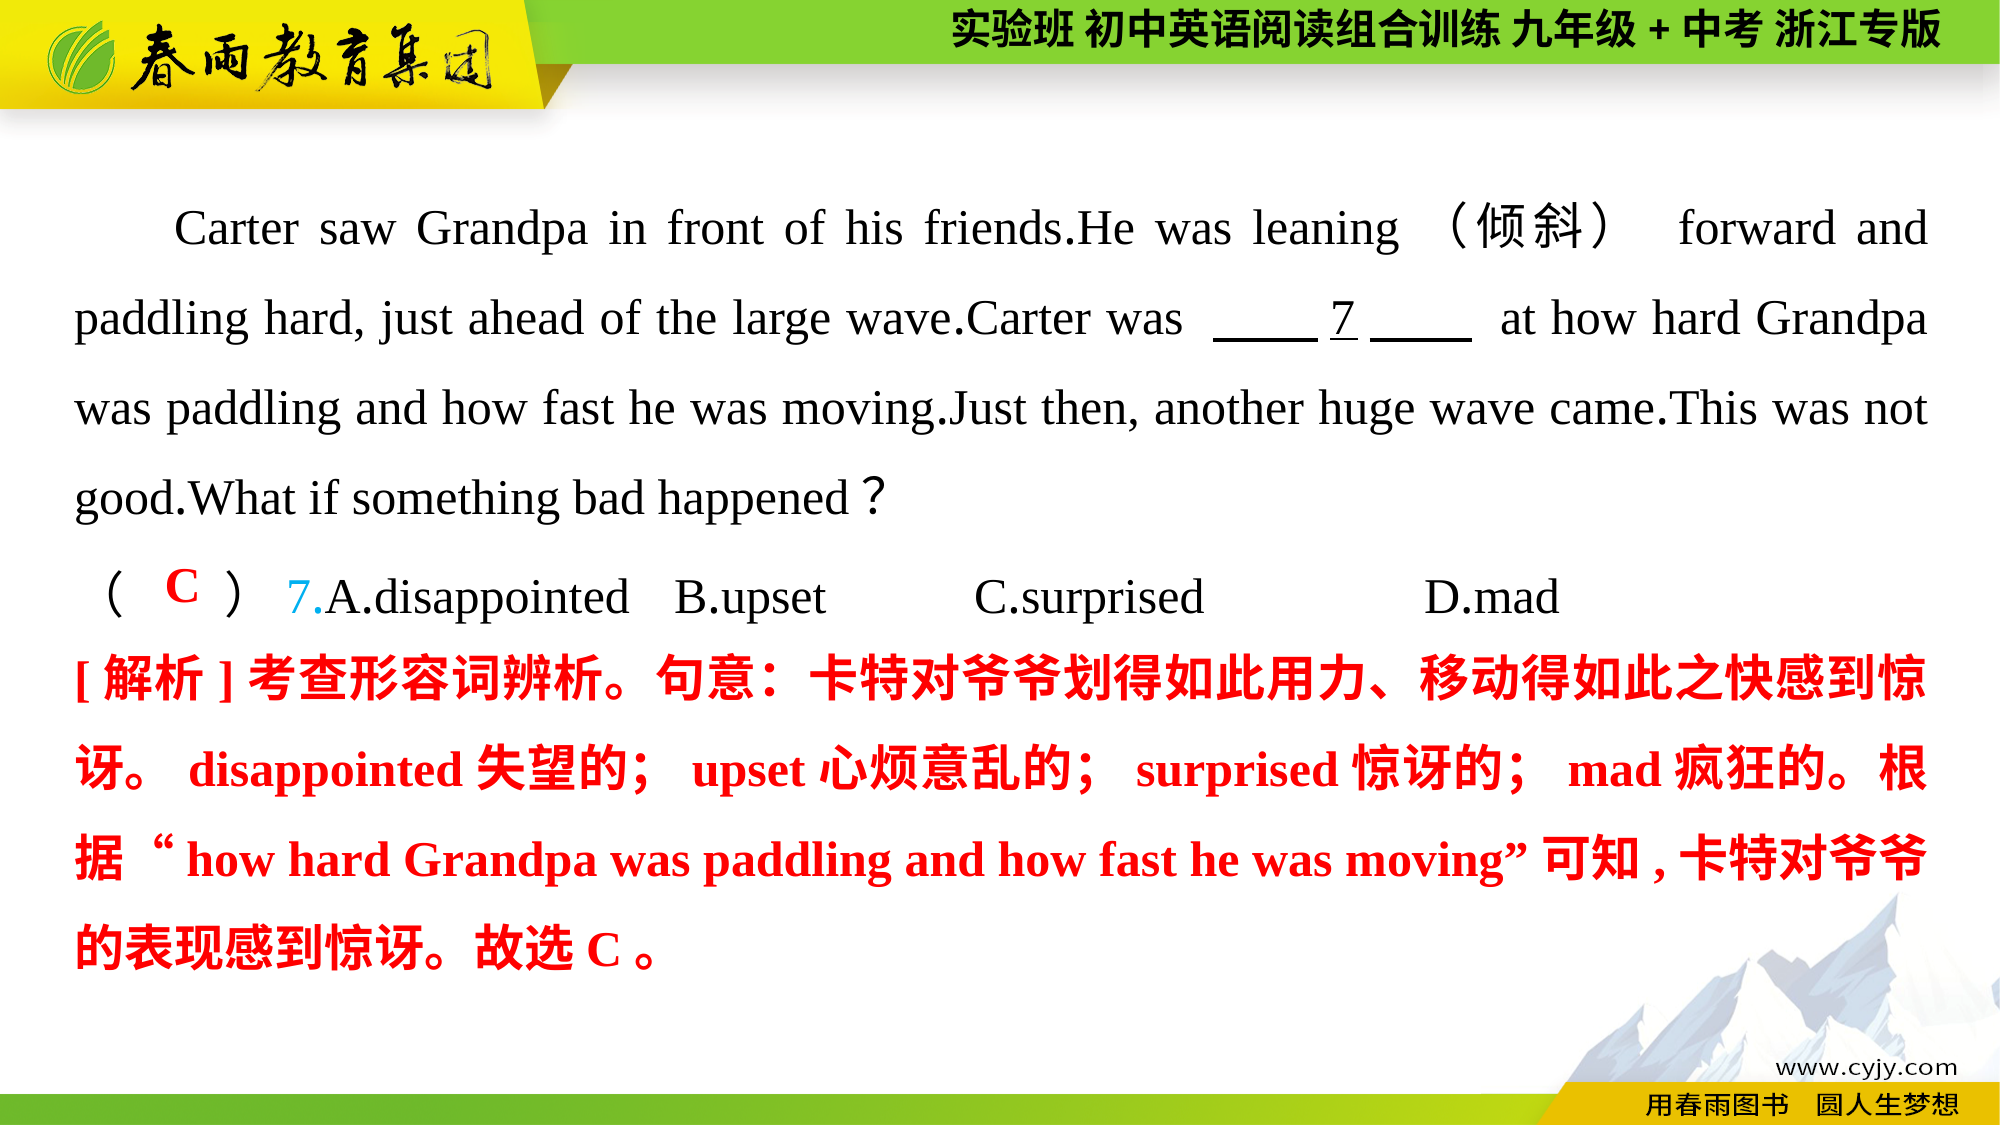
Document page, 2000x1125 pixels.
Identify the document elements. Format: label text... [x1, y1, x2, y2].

picture [0, 0, 2000, 1125]
text_box （ ）7.A.disappointed B.upset C.surprised D.mad [59, 526, 1944, 609]
text_box C [149, 545, 216, 609]
list Carter saw Grandpa in front of his friends.He was leaning（倾斜） forward and paddling hard, just ahead of the large wave.Carter was 7 at how hard Grandpa was paddling and how fast he was moving.Just then, another huge wave came.This was not good.What if something bad happened？ [59, 157, 1944, 525]
text_box [解析]考查形容词辨析。句意：卡特对爷爷划得如此用力、移动得如此之快感到惊讶。disappointed失望的；upset心烦意乱的；surprised惊讶的；mad疯狂的。根据“how hard Grandpa was paddling and how fast he was moving”可知,卡特对爷爷的表现感到惊讶。故选C。 [59, 609, 1944, 984]
